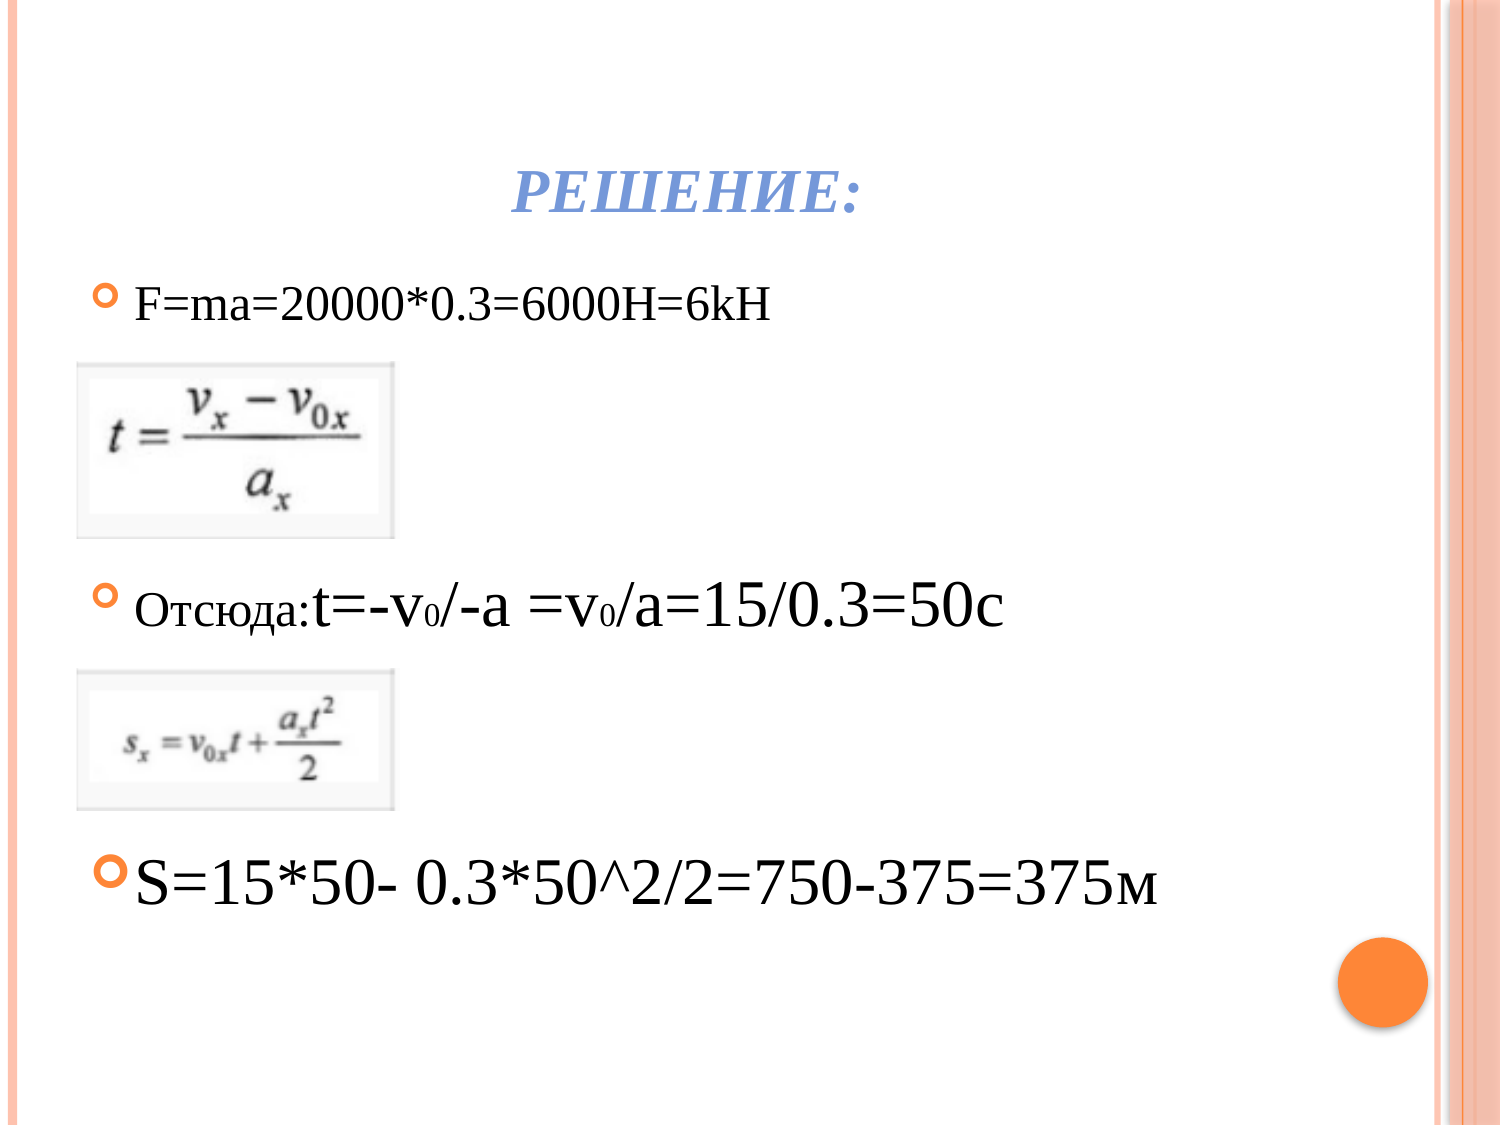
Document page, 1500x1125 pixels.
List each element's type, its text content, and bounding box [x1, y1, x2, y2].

title Решение: [75, 45, 1300, 233]
picture [76, 668, 401, 811]
picture [76, 361, 401, 540]
list F=ma=20000*0.3=6000H=6kH Отсюда:t=-v0/-a =v0/a=15/0.3=50c S=15*50- 0.3*50^2/2=750-375=375м [75, 262, 1300, 1062]
